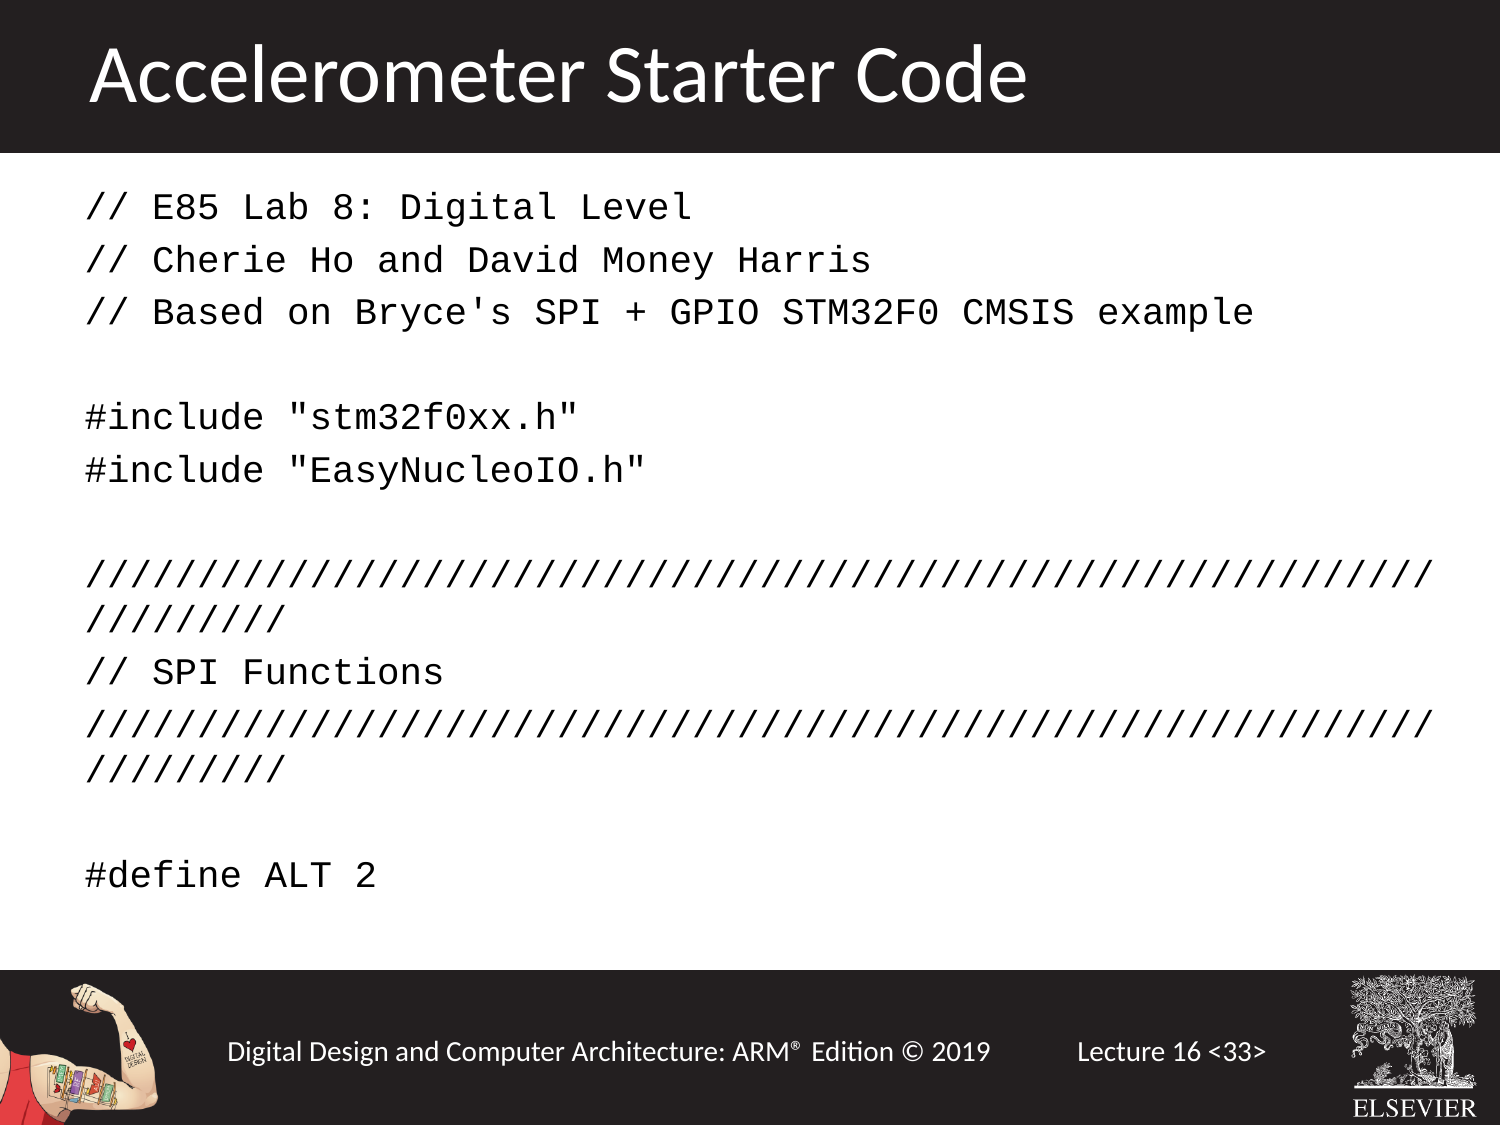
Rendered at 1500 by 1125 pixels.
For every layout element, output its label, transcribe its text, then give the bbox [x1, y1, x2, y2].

text_box Accelerometer Starter Code [74, 11, 1470, 126]
picture [1350, 974, 1477, 1117]
picture [0, 979, 163, 1125]
text_box // E85 Lab 8: Digital Level // Cherie Ho and David Money Harris // Based on Bryce's SPI + GPIO STM32F0 CMSIS example #include "stm32f0xx.h" #include "EasyNucleoIO.h" ///////////////////////////////////////////////////////////////////// // SPI Functions ///////////////////////////////////////////////////////////////////// #define ALT 2 [69, 174, 1470, 918]
